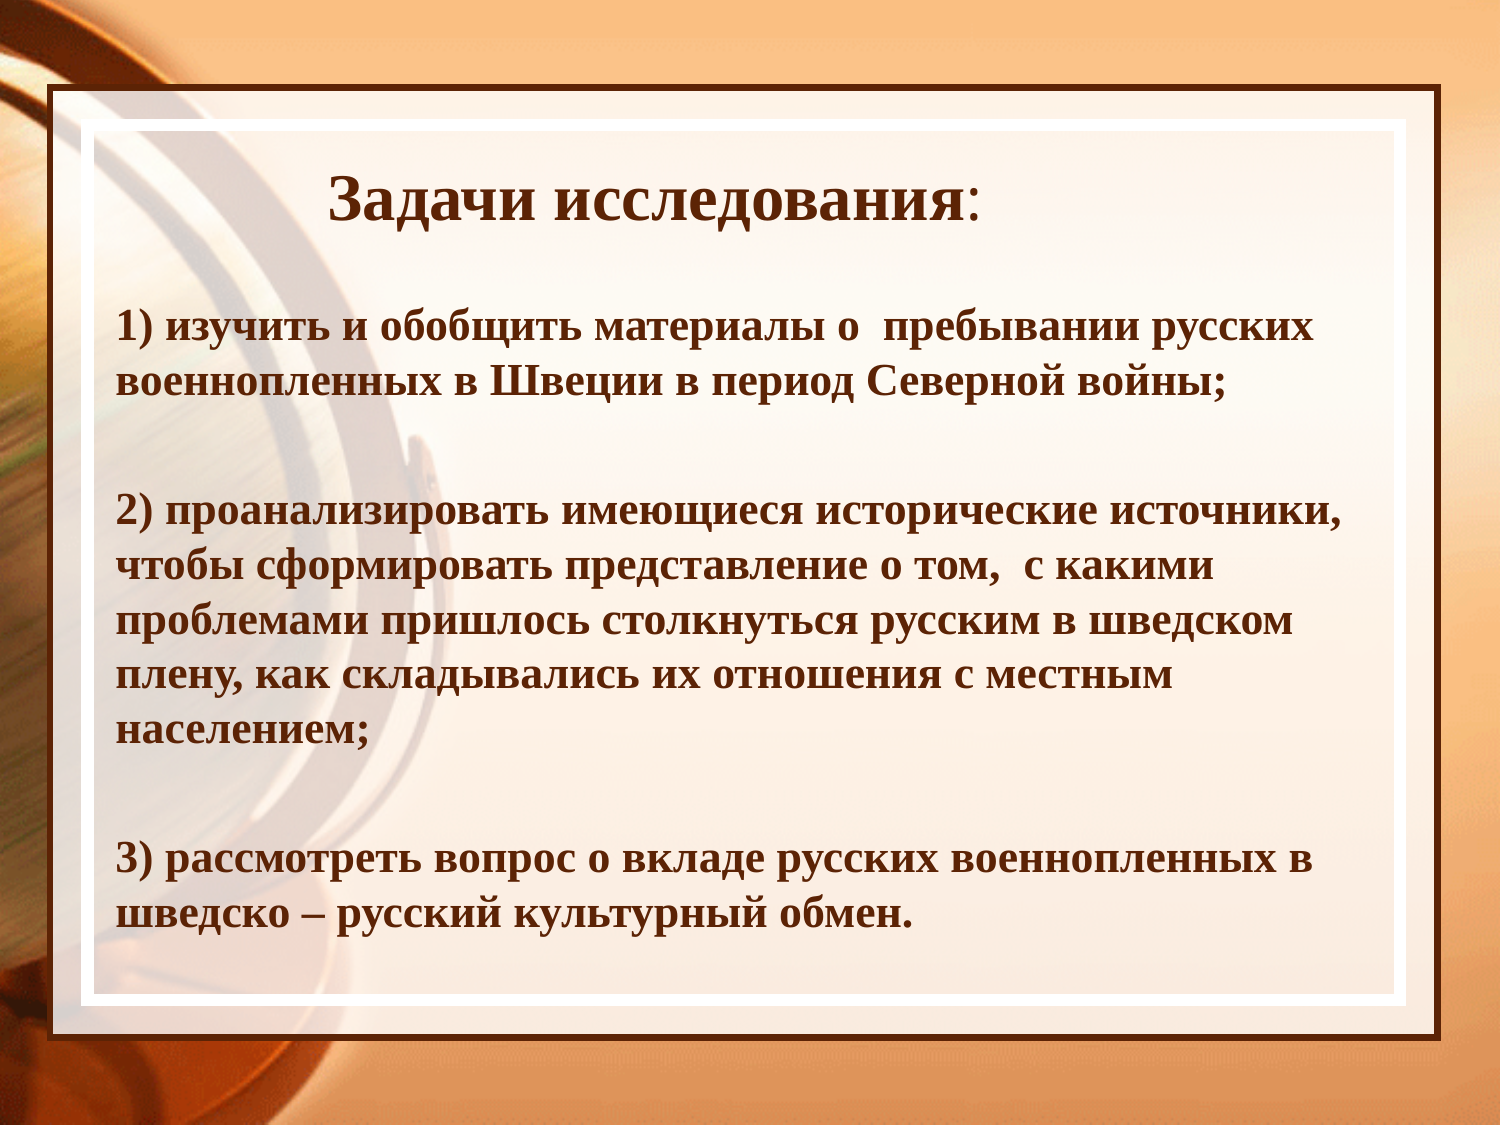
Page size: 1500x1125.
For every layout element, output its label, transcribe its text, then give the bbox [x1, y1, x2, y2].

list 1) изучить и обобщить материалы о пребывании русских военнопленных в Швеции в период Северной войны; 2) проанализировать имеющиеся исторические источники, чтобы сформировать представление о том, с какими проблемами пришлось столкнуться русским в шведском плену, как складывались их отношения с местным населением; 3) рассмотреть вопрос о вкладе русских военнопленных в шведско – русский культурный обмен. [100, 287, 1436, 1024]
title Задачи исследования: [312, 137, 1350, 250]
picture [0, 0, 1500, 1125]
